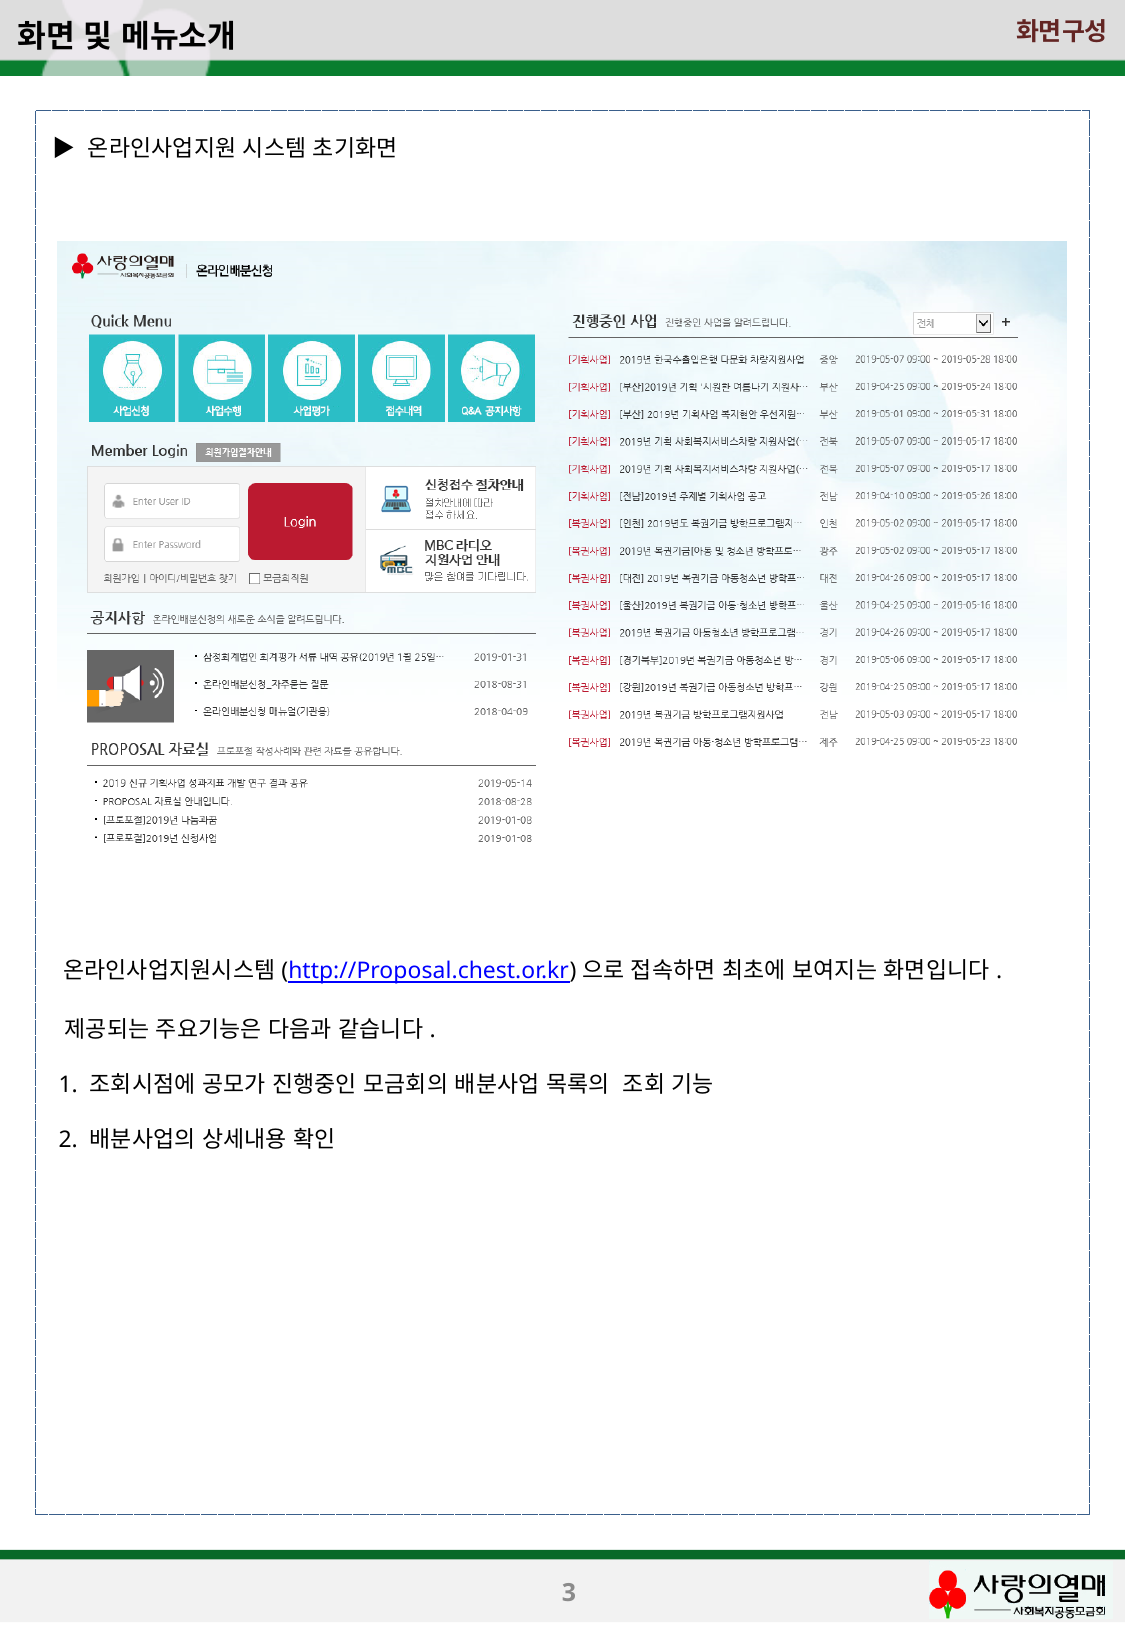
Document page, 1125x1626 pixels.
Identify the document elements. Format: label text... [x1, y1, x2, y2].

picture [57, 241, 1067, 845]
slide_number 3 [509, 1567, 628, 1619]
text_box ▶ 온라인사업지원 시스템 초기화면 [37, 111, 1002, 169]
picture [0, 0, 1125, 76]
text_box 온라인사업지원시스템(http://Proposal.chest.or.kr)으로 접속하면 최초에 보여지는 화면입니다. 제공되는 주요기능은 다음과 같습니다. 1. 조회시점에 공모가 진행중인 모금회의 배분사업 목록의 조회 기능 2. 배분사업의 상세내용 확인 [36, 917, 1053, 1160]
title 화면 및 메뉴소개 [1, 0, 727, 70]
picture [929, 1561, 1113, 1619]
